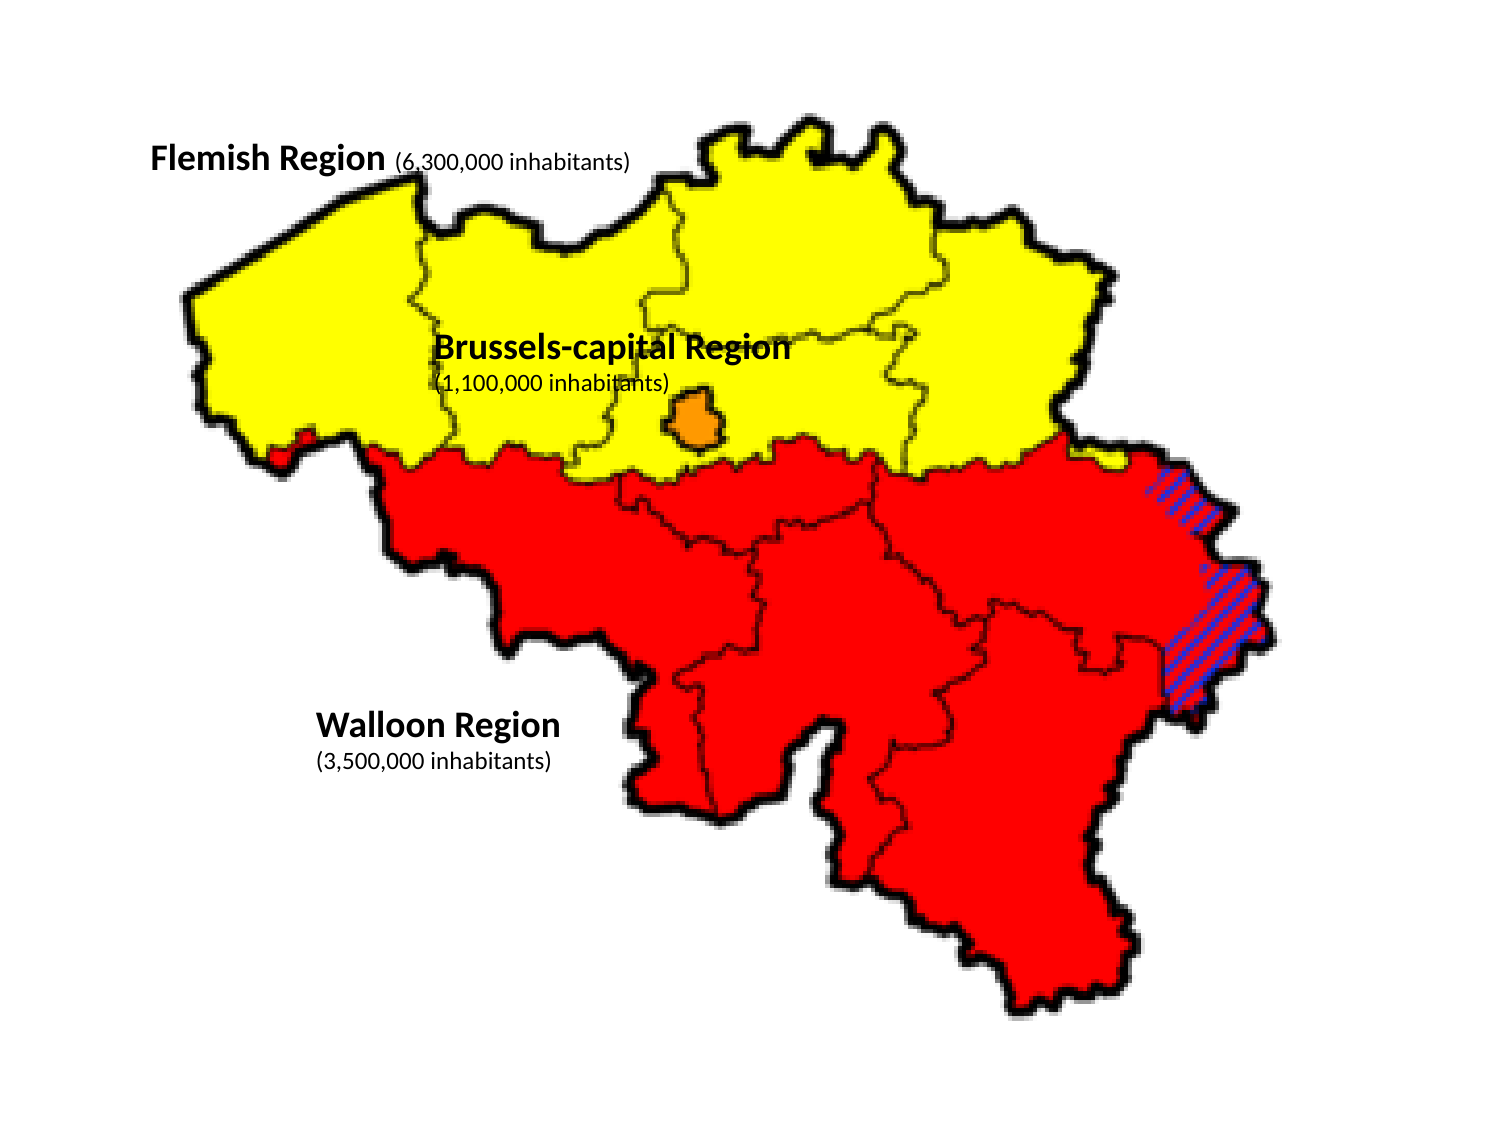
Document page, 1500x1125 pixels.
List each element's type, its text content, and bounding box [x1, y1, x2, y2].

picture [170, 113, 1282, 1022]
text_box Flemish Region (6,300,000 inhabitants) [135, 125, 165, 186]
